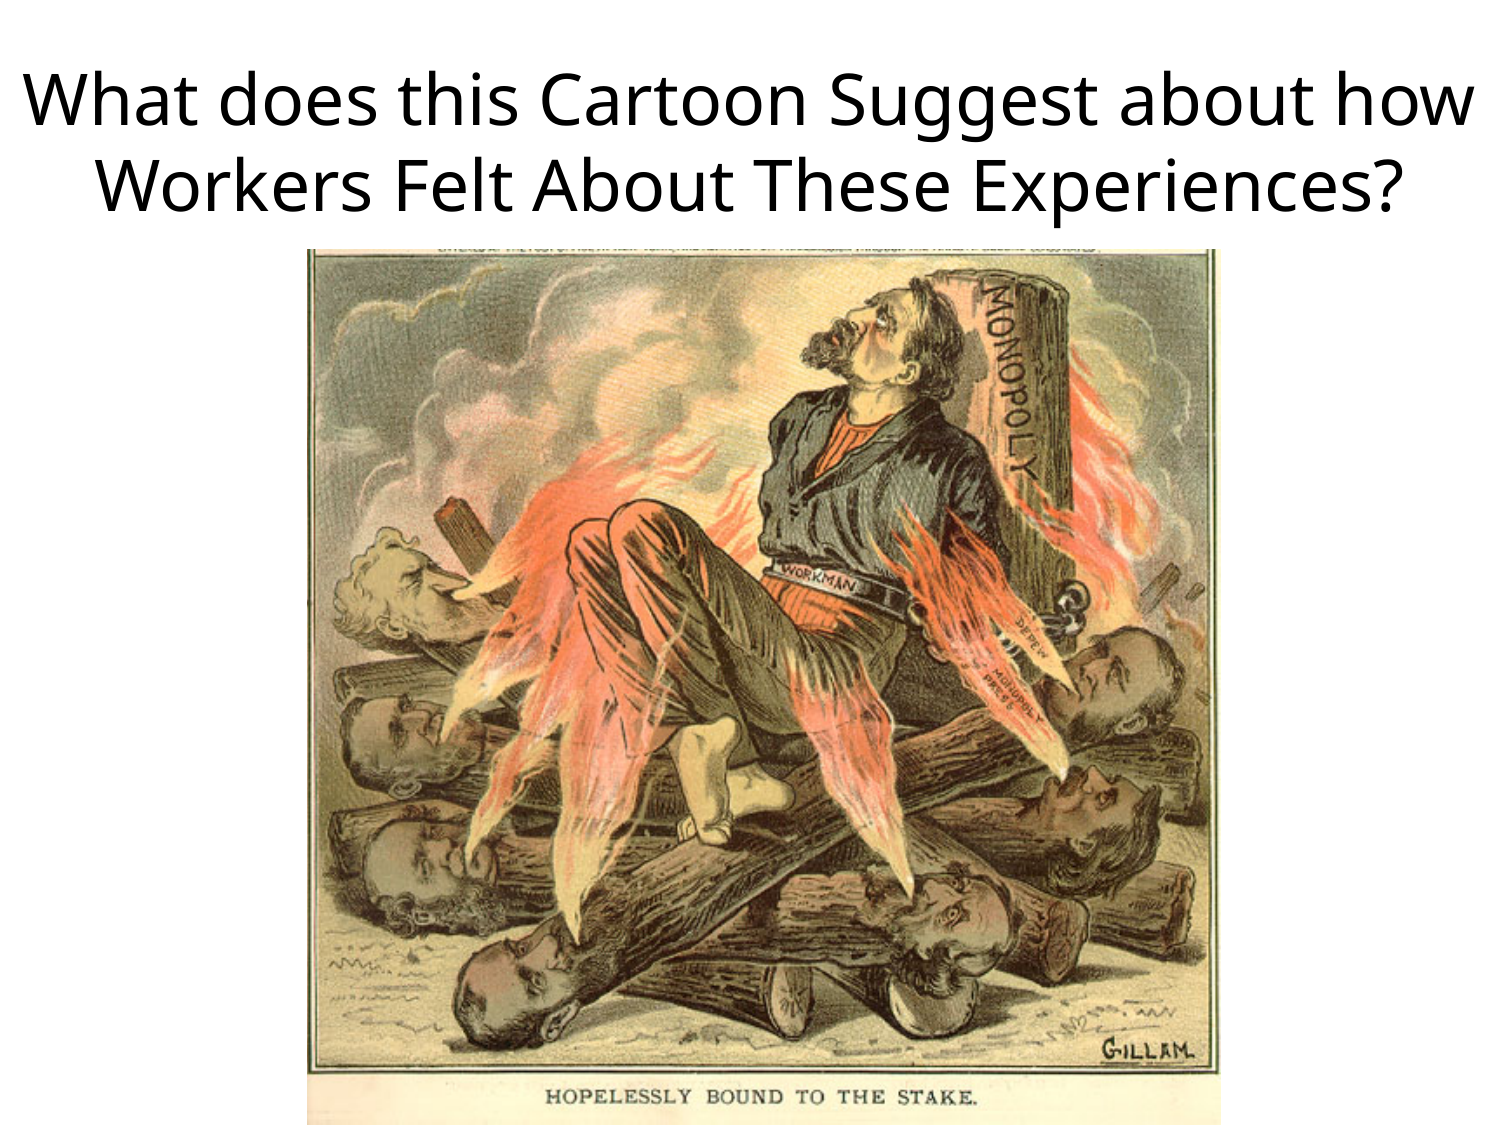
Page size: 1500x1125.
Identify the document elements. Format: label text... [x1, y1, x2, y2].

text_box What does this Cartoon Suggest about how Workers Felt About These Experiences? [0, 29, 1500, 250]
picture [307, 249, 1221, 1125]
